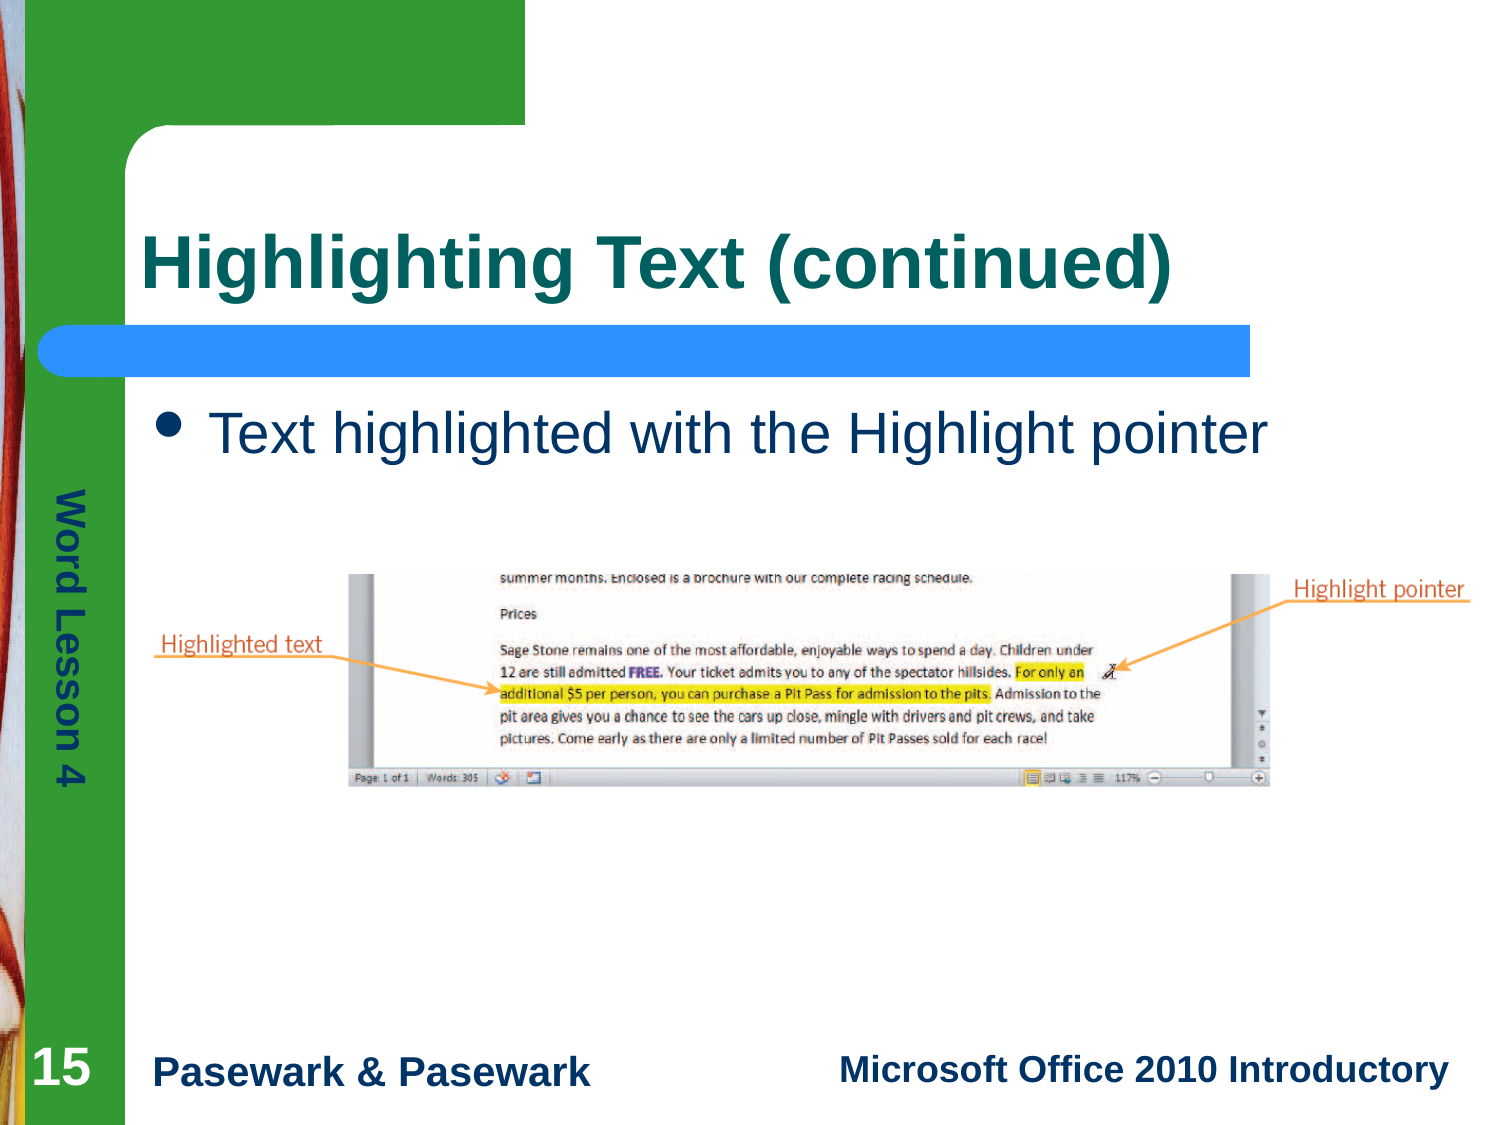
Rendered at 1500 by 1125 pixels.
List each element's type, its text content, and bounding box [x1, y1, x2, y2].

list Text highlighted with the Highlight pointer [137, 387, 1400, 999]
picture [149, 574, 1476, 792]
picture [0, 0, 25, 1125]
slide_number 15 [13, 1023, 111, 1105]
title Highlighting Text (continued) [124, 124, 1426, 313]
